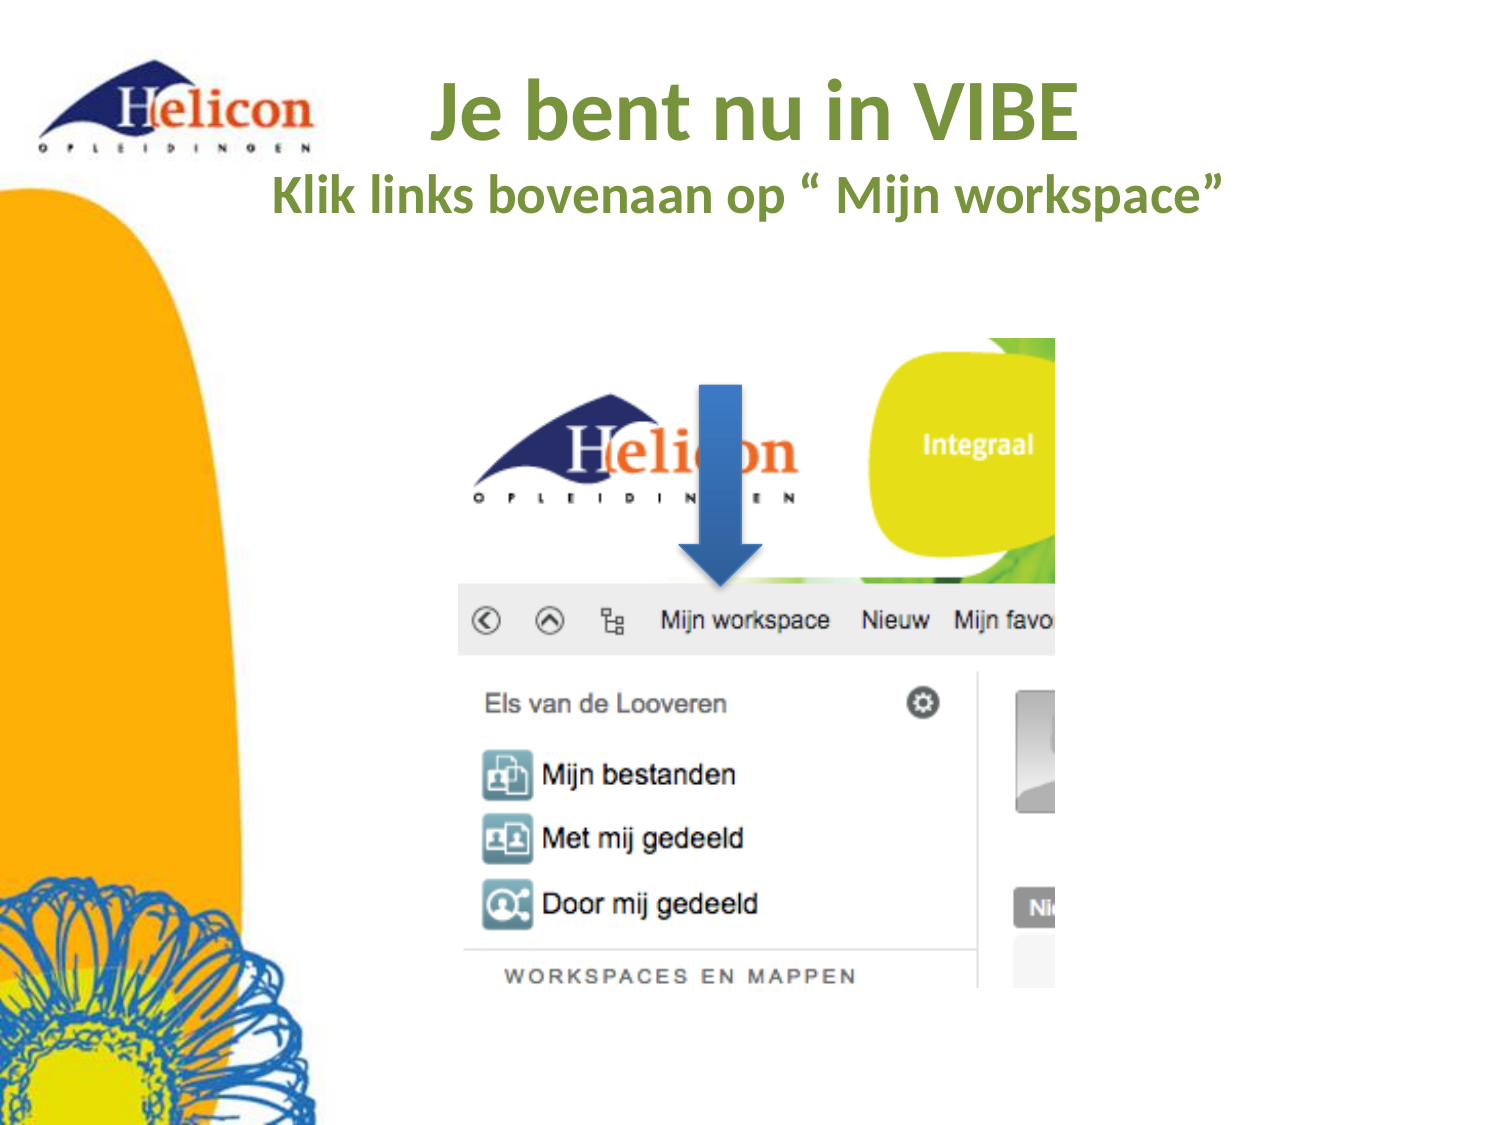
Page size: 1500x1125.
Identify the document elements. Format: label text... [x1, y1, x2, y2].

title Je bent nu in VIBE Klik links bovenaan op “ Mijn workspace” [29, 45, 1483, 233]
picture [0, 0, 1500, 1125]
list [147, 337, 1367, 988]
